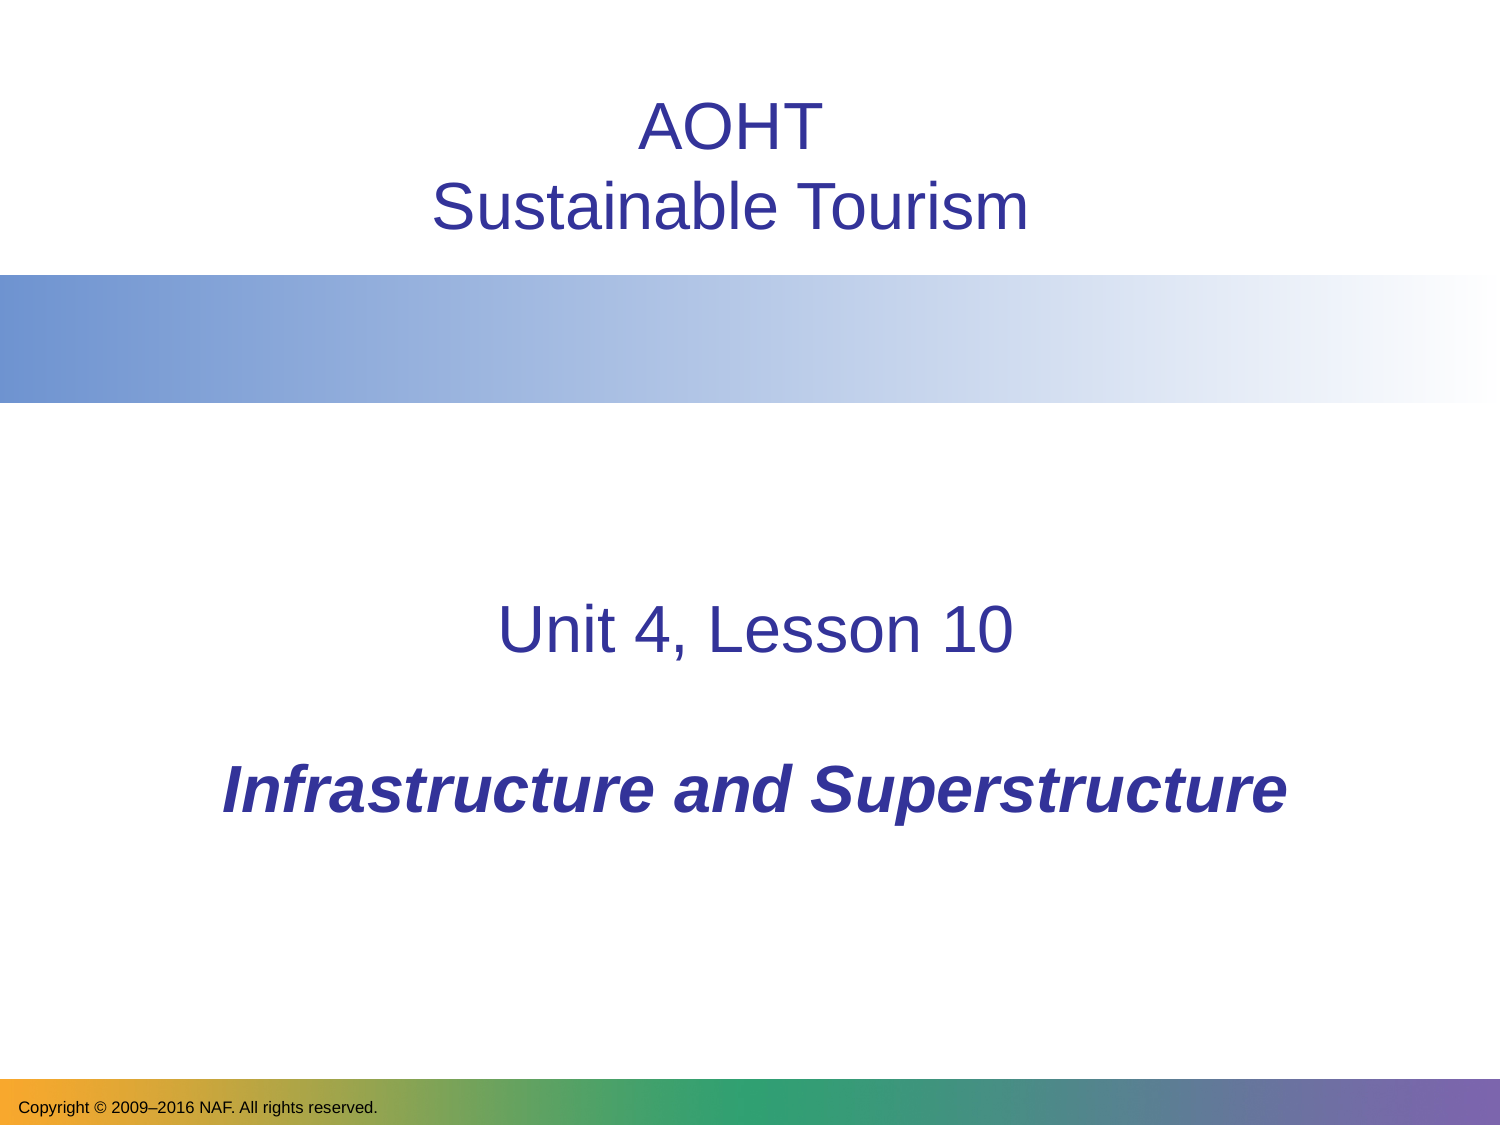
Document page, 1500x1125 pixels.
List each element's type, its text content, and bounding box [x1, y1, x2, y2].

title Unit 4, Lesson 10 Infrastructure and Superstructure [37, 449, 1476, 963]
text_box Copyright © 2009–2016 NAF. All rights reserved. [3, 1091, 394, 1124]
picture [0, 1079, 1500, 1125]
text_box AOHT Sustainable Tourism [124, 62, 1338, 263]
